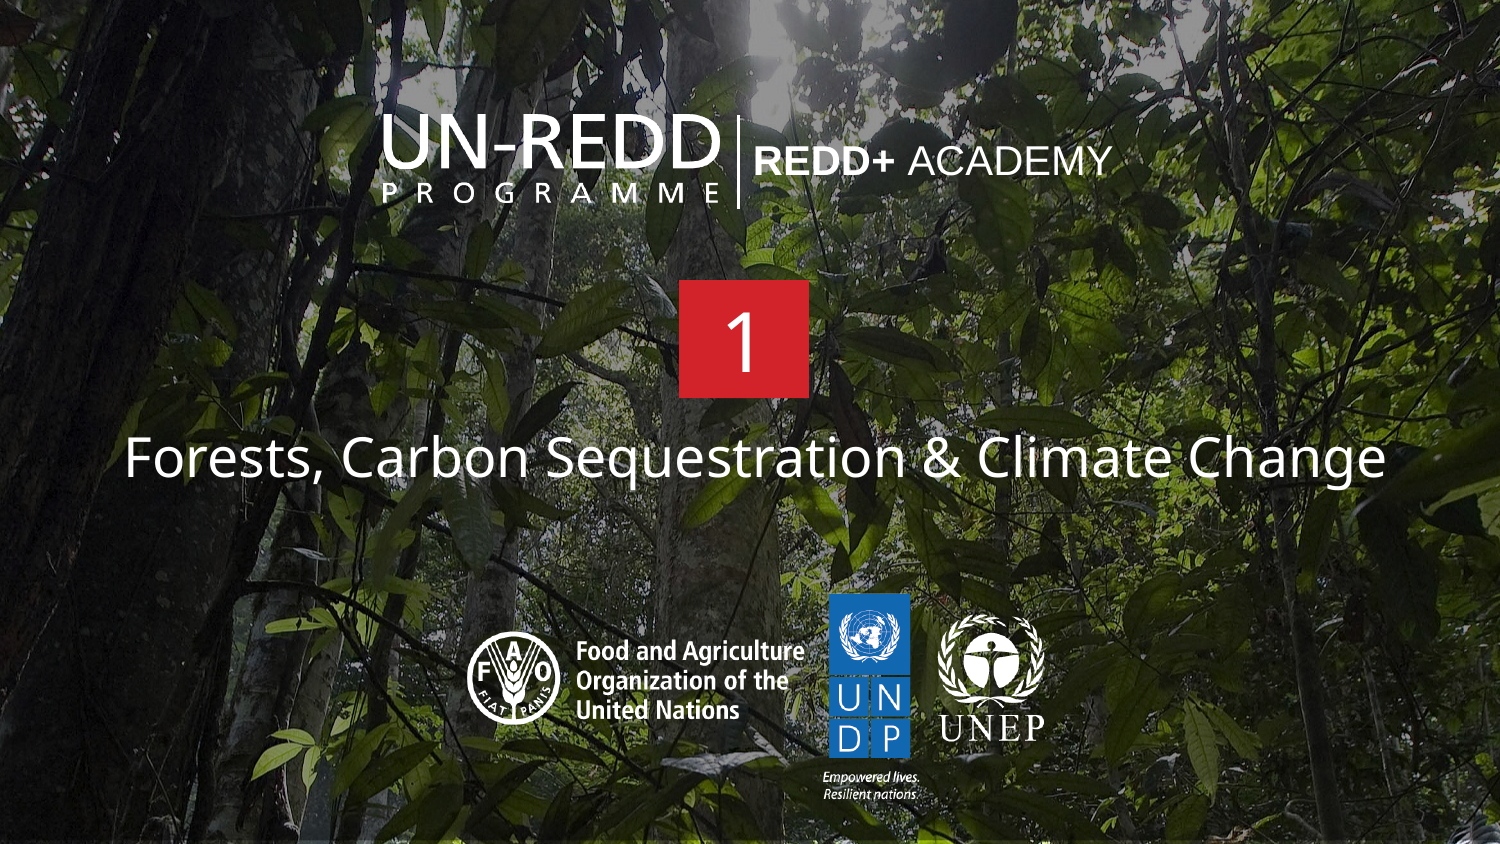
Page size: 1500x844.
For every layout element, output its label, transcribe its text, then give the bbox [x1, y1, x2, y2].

picture [0, 0, 1500, 844]
title Forests, Carbon Sequestration & Climate Change [64, 398, 1447, 580]
